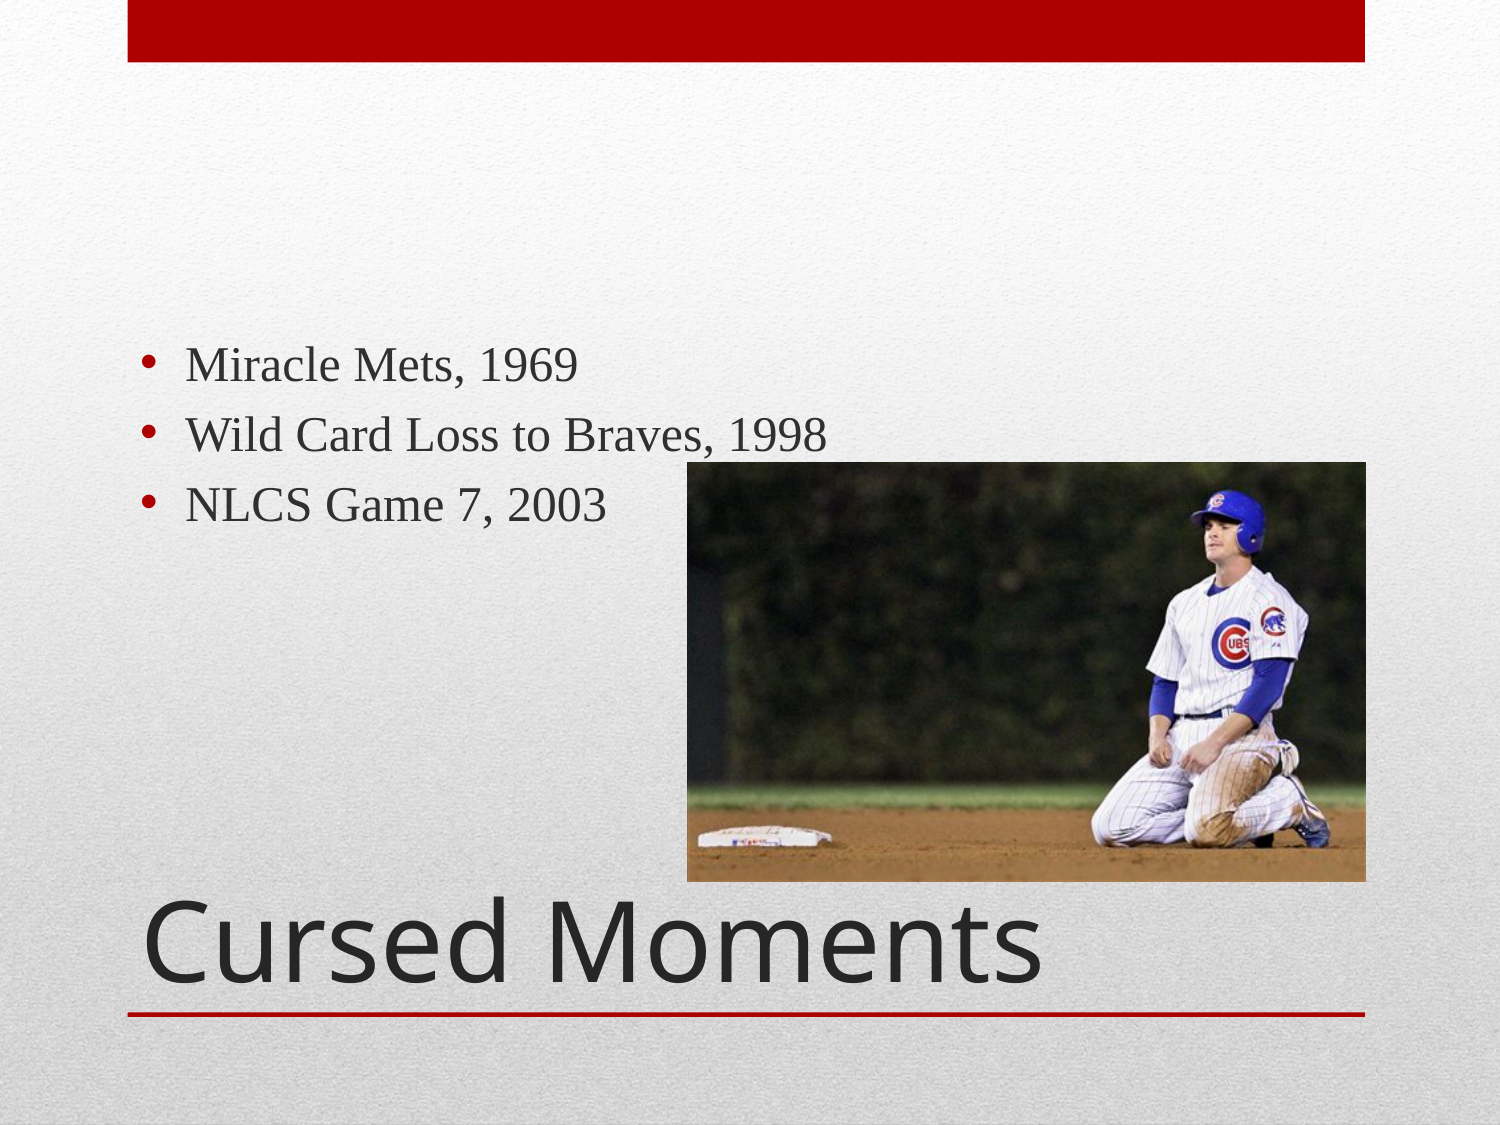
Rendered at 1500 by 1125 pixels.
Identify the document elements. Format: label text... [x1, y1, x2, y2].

picture [686, 461, 1367, 883]
list Miracle Mets, 1969 Wild Card Loss to Braves, 1998 NLCS Game 7, 2003 [125, 112, 1363, 750]
title Cursed Moments [125, 750, 1238, 1013]
